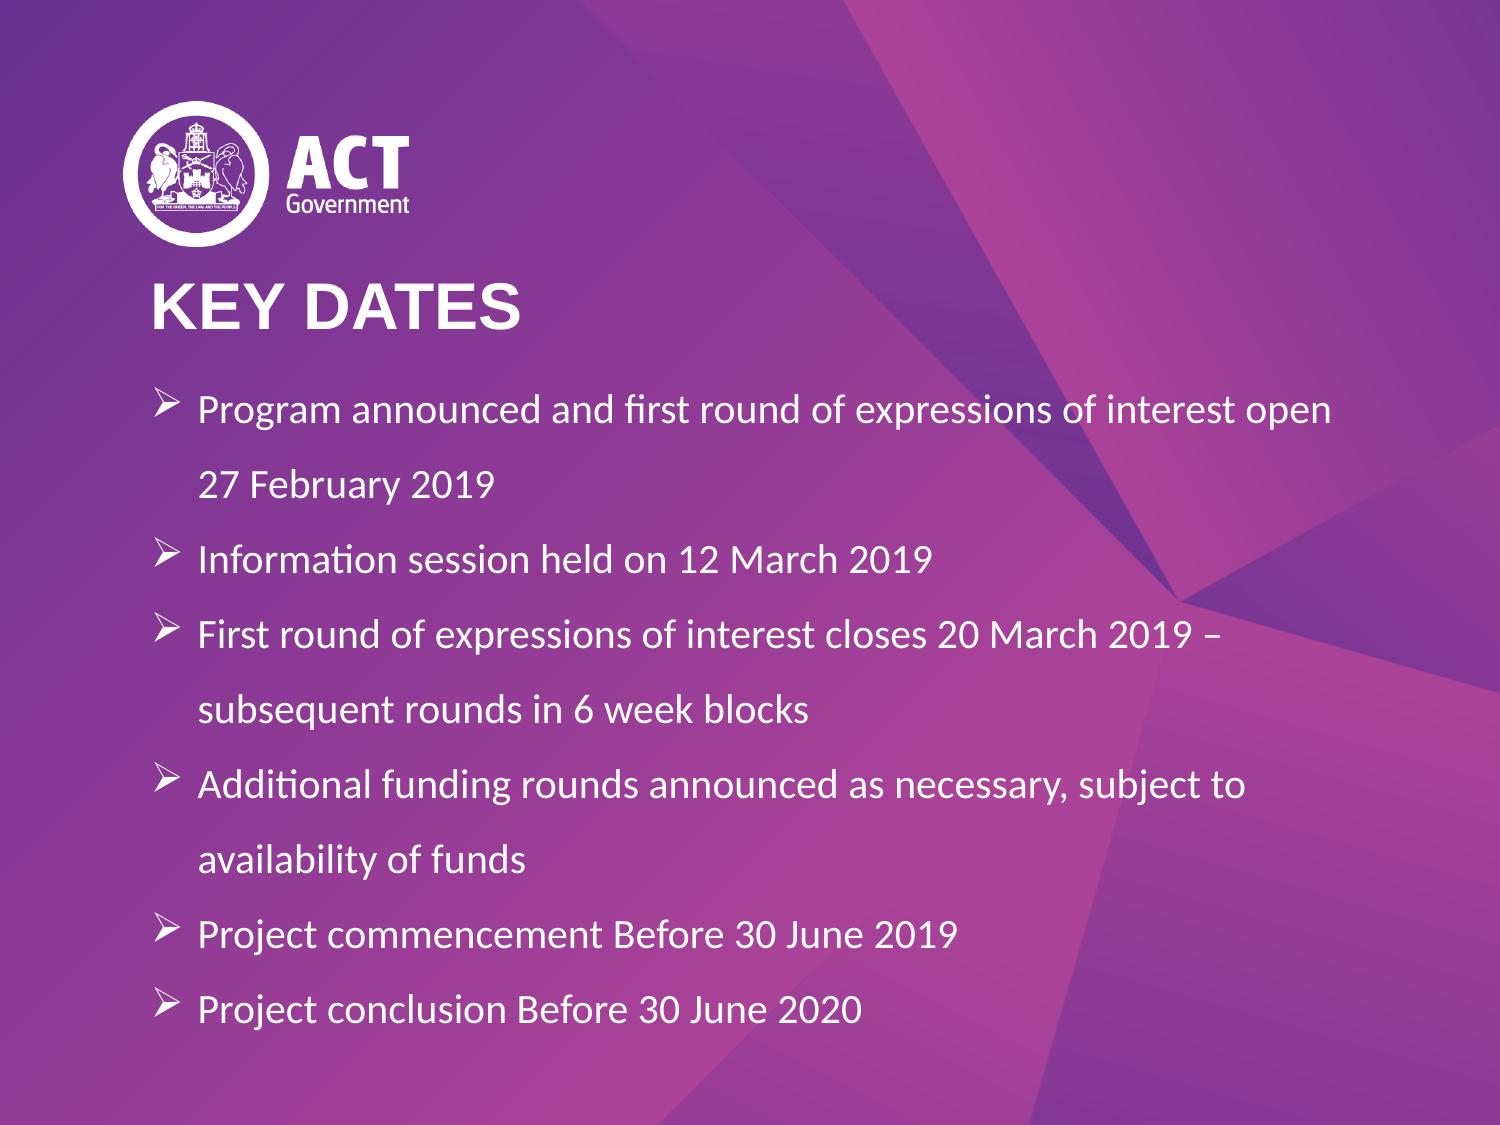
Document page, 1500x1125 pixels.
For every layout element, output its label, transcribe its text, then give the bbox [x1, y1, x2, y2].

picture [0, 0, 1500, 1125]
text_box Program announced and first round of expressions of interest open 27 February 2019 Information session held on 12 March 2019 First round of expressions of interest closes 20 March 2019 – subsequent rounds in 6 week blocks Additional funding rounds announced as necessary, subject to availability of funds Project commencement Before 30 June 2019 Project conclusion Before 30 June 2020 [136, 349, 1377, 1125]
list KEY DATES [135, 255, 1411, 350]
